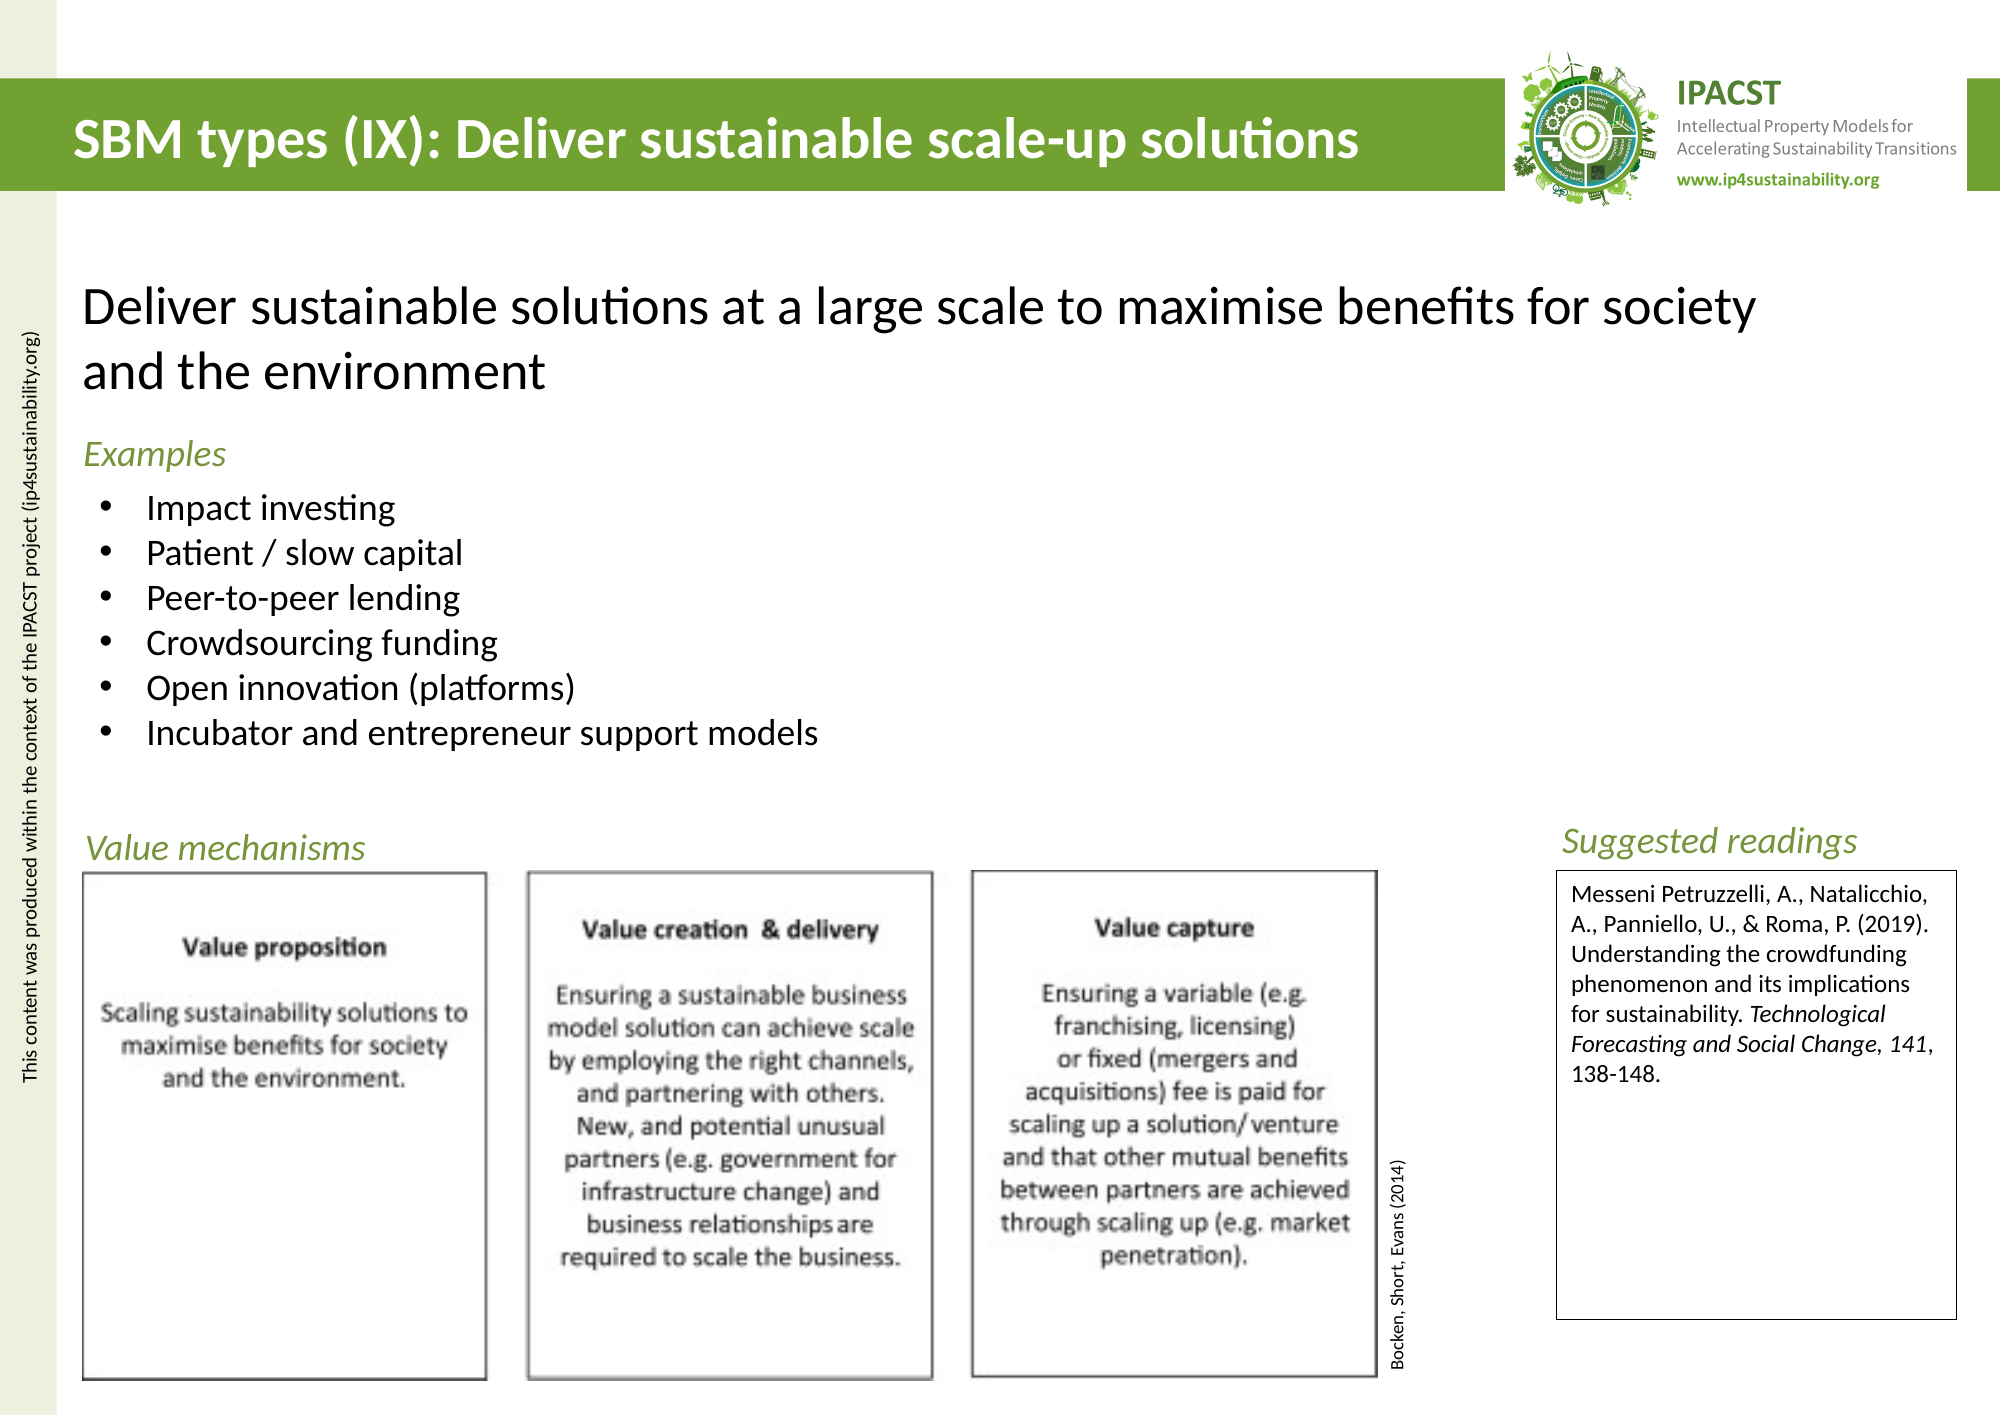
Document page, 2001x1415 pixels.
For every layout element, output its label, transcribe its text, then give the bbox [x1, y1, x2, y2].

picture [82, 870, 1378, 1381]
text_box Impact investing Patient / slow capital Peer-to-peer lending Crowdsourcing funding Open innovation (platforms) Incubator and entrepreneur support models [84, 475, 986, 805]
text_box Bocken, Short, Evans (2014) [1377, 1110, 1415, 1386]
text_box Examples [68, 421, 242, 482]
text_box Deliver sustainable solutions at a large scale to maximise benefits for society and the environment [67, 262, 1883, 408]
text_box Messeni Petruzzelli, A., Natalicchio, A., Panniello, U., & Roma, P. (2019). Understanding the crowdfunding phenomenon and its implications for sustainability. Technological Forecasting and Social Change, 141, 138-148. [1556, 870, 1957, 1320]
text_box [0, 43, 2000, 216]
text_box Suggested readings [1547, 809, 1873, 869]
text_box Value mechanisms [70, 815, 382, 875]
